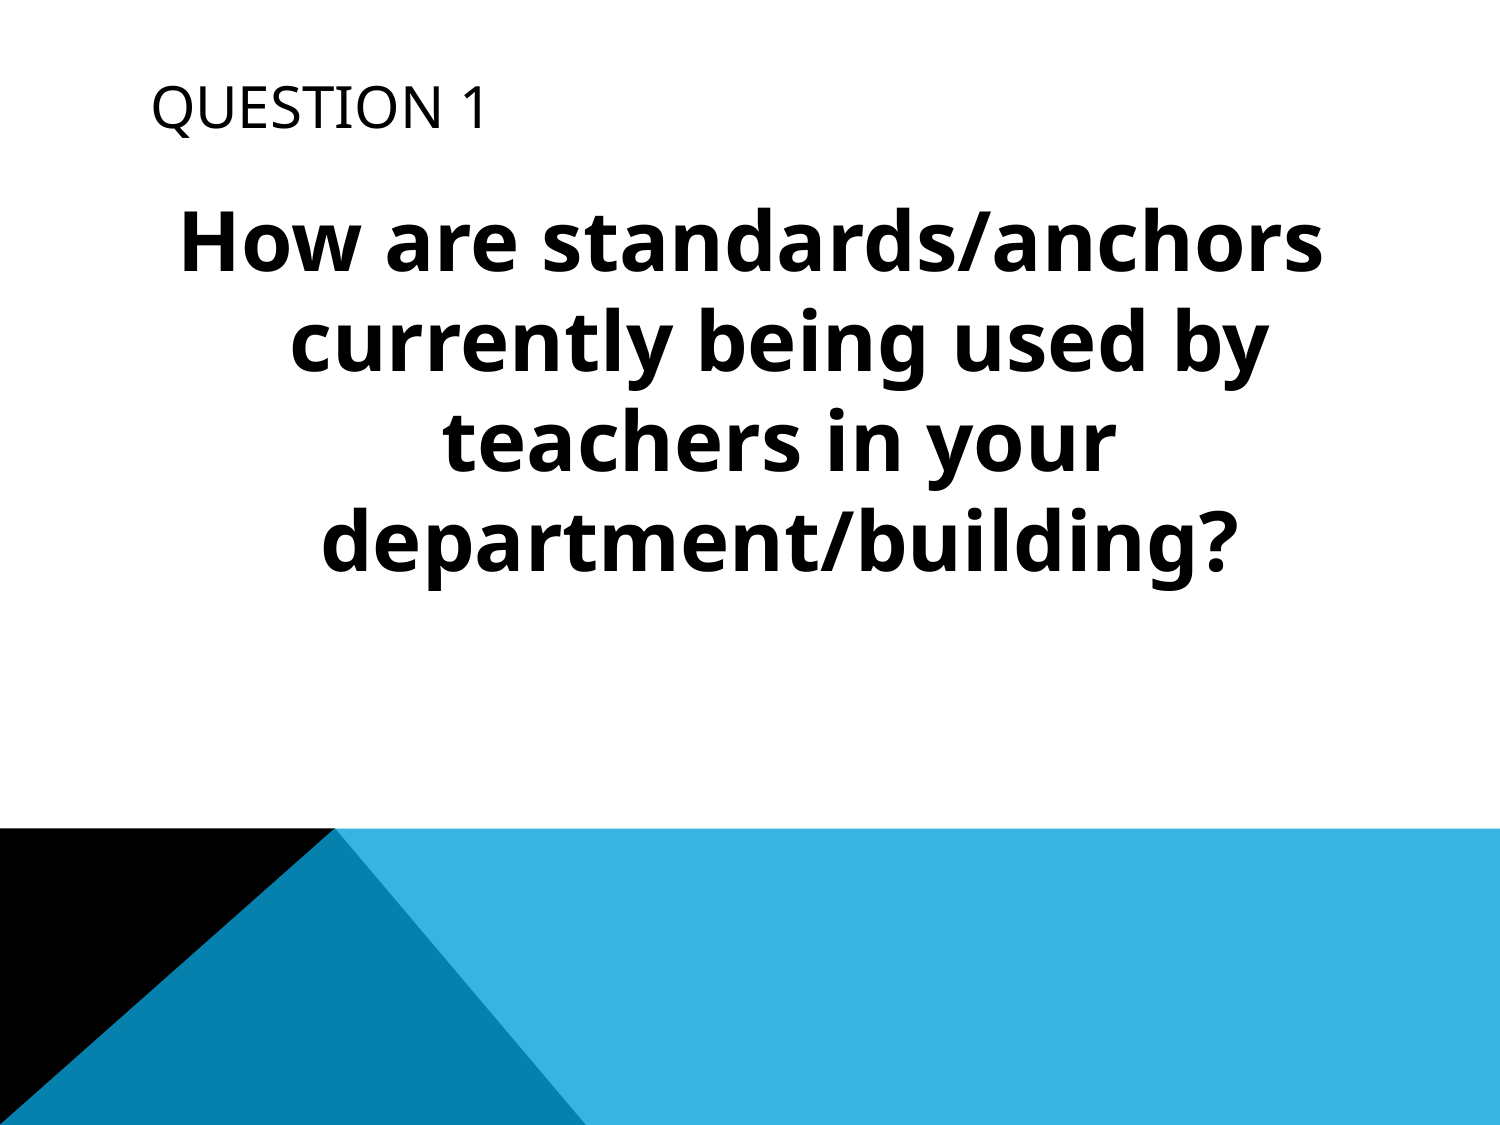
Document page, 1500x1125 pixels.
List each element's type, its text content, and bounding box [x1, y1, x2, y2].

list How are standards/anchors currently being used by teachers in your department/building? [135, 180, 1369, 768]
title Question 1 [135, 60, 1369, 150]
